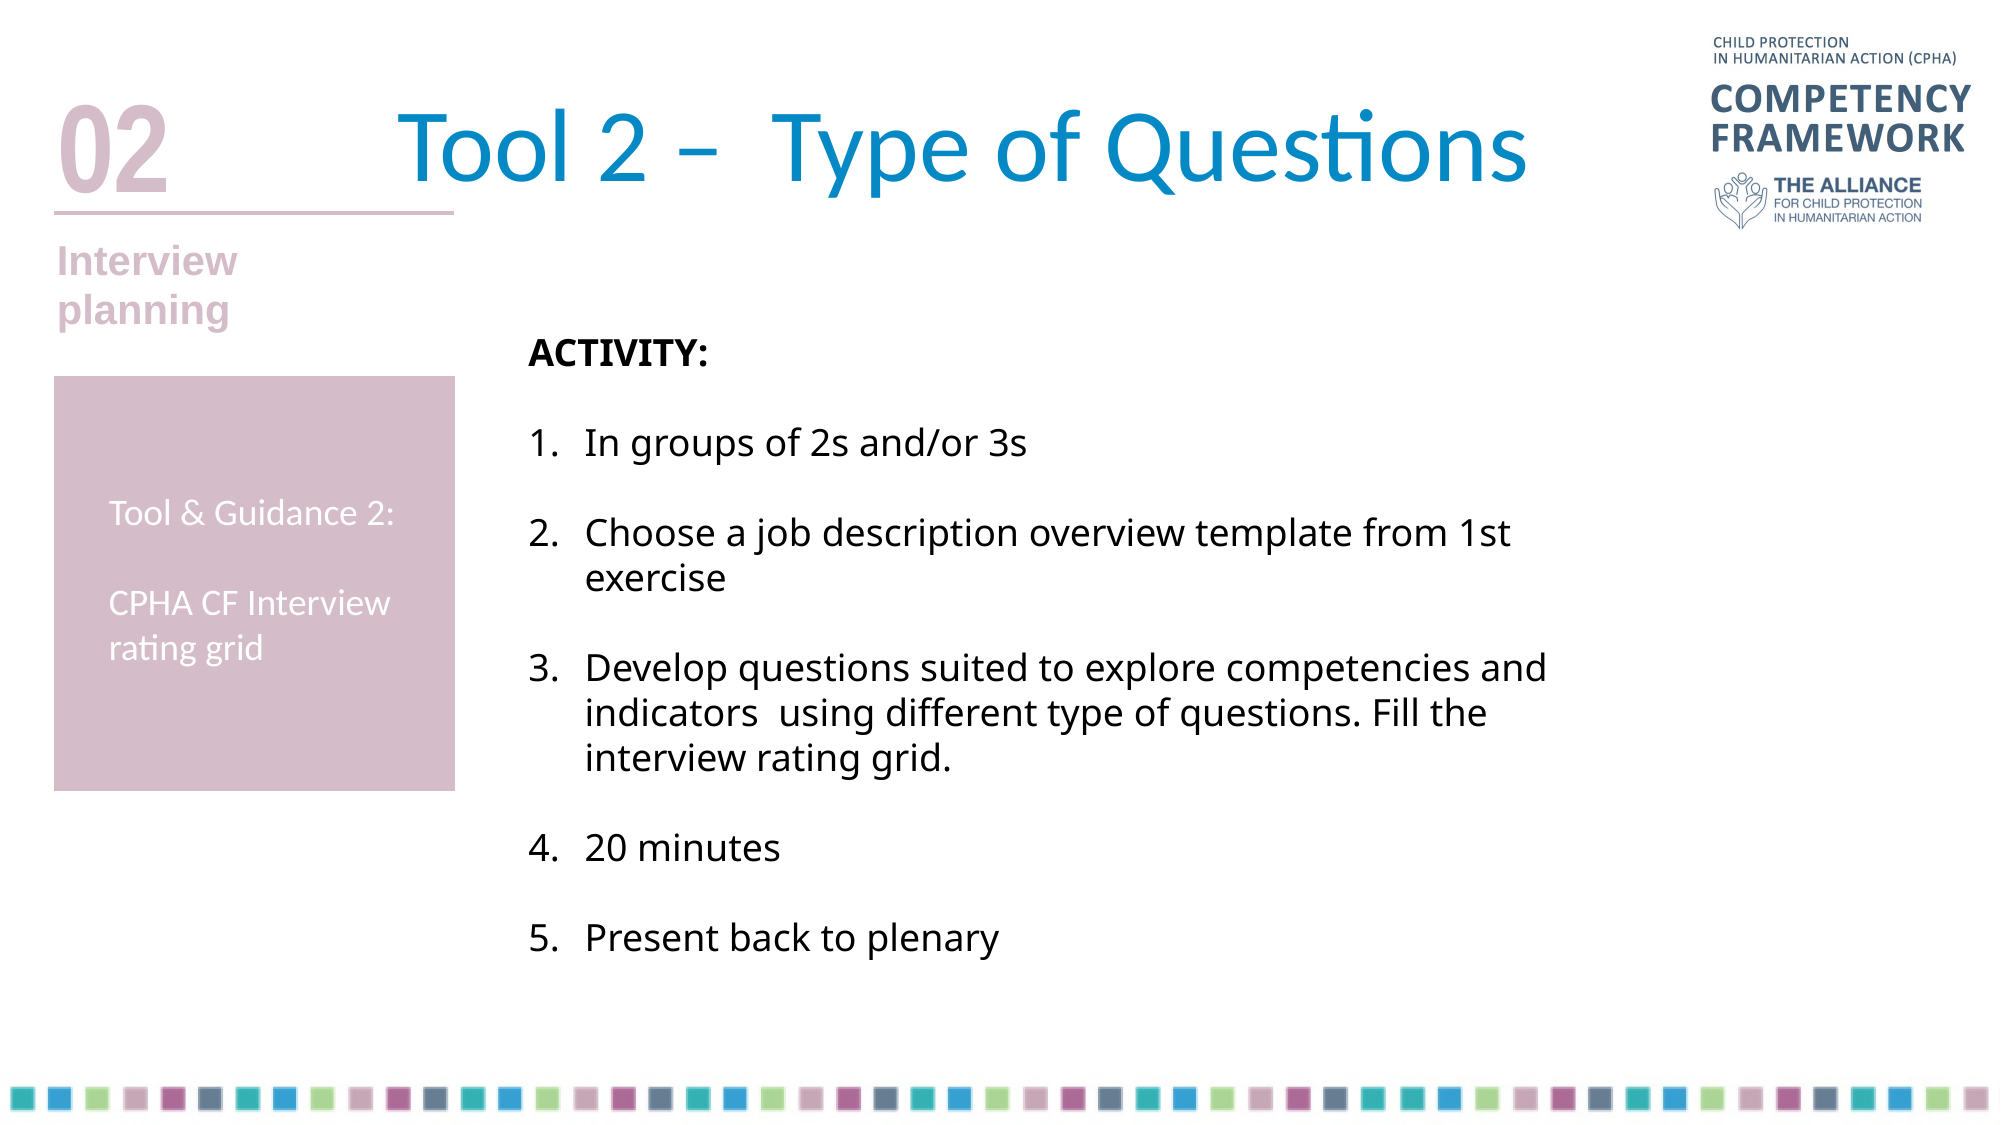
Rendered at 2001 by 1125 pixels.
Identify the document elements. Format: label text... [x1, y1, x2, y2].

text_box Interview planning [41, 225, 342, 341]
text_box ACTIVITY: In groups of 2s and/or 3s Choose a job description overview template from 1st exercise Develop questions suited to explore competencies and indicators using different type of questions. Fill the interview rating grid. 20 minutes Present back to plenary [513, 321, 1589, 967]
picture [1709, 30, 1974, 236]
title Tool 2 – Type of Questions [326, 67, 1704, 212]
text_box [54, 376, 455, 791]
picture [0, 1074, 2000, 1125]
text_box Tool & Guidance 2: CPHA CF Interview rating grid [93, 480, 421, 676]
text_box 02 [41, 60, 326, 225]
